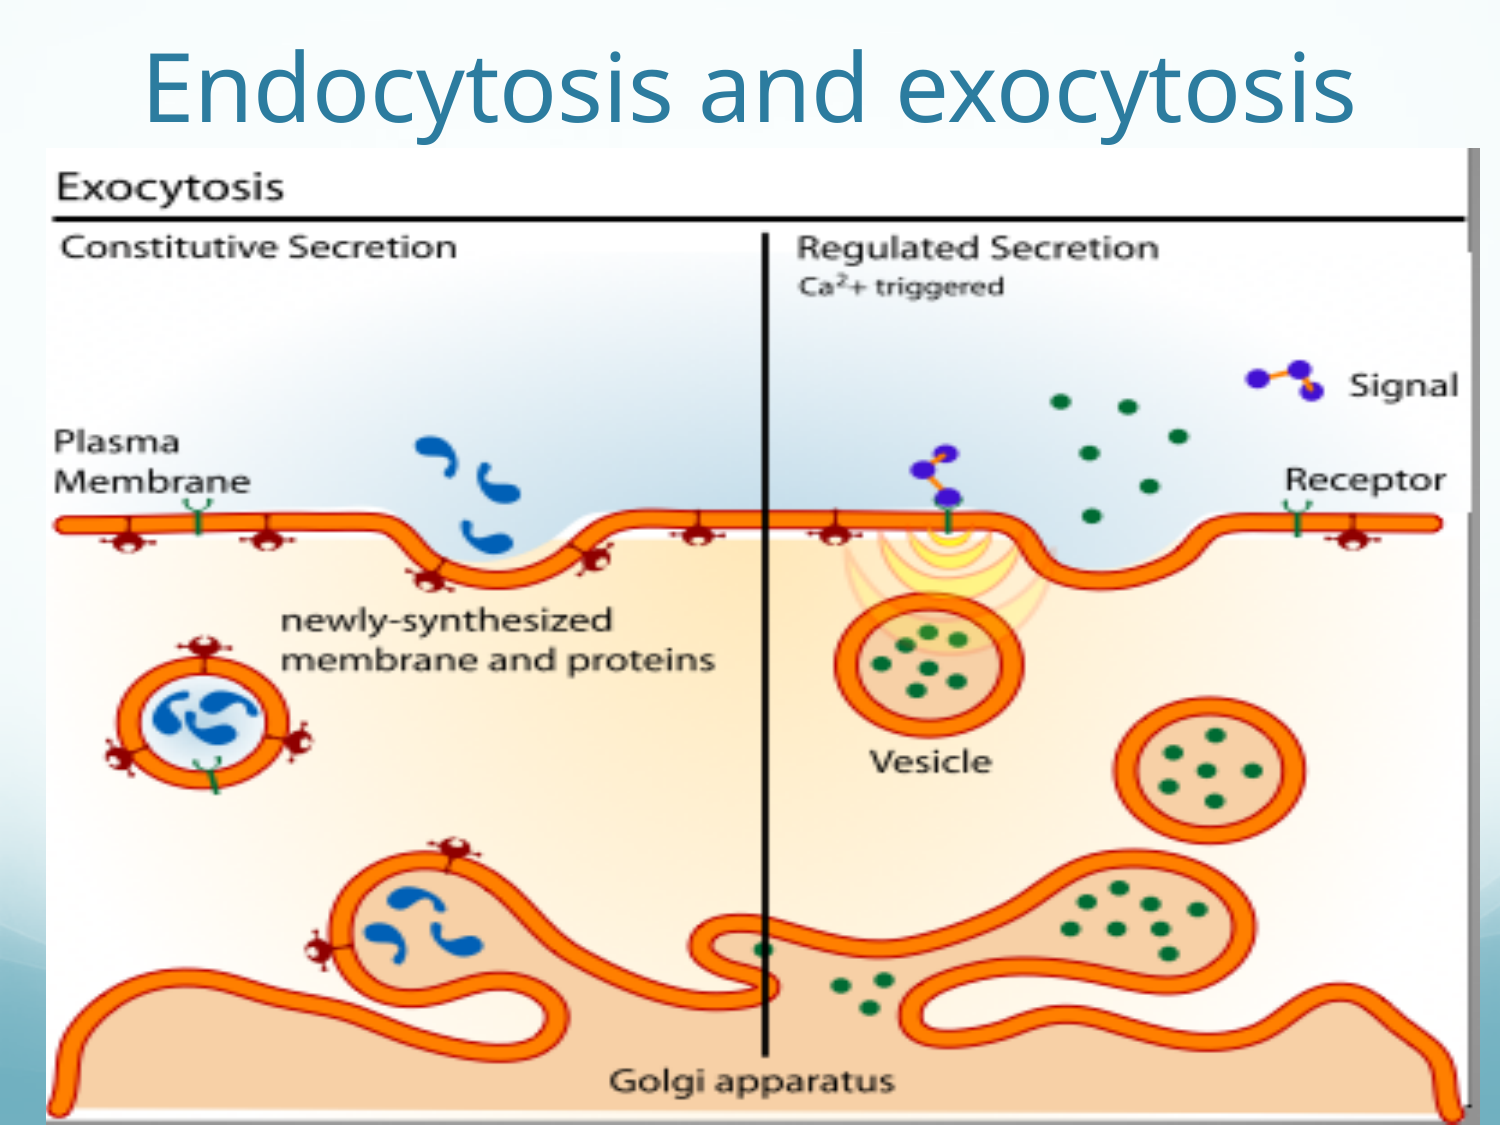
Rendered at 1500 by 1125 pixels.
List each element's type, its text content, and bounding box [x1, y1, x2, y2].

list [21, 148, 1481, 1125]
title Endocytosis and exocytosis [90, 17, 1410, 145]
